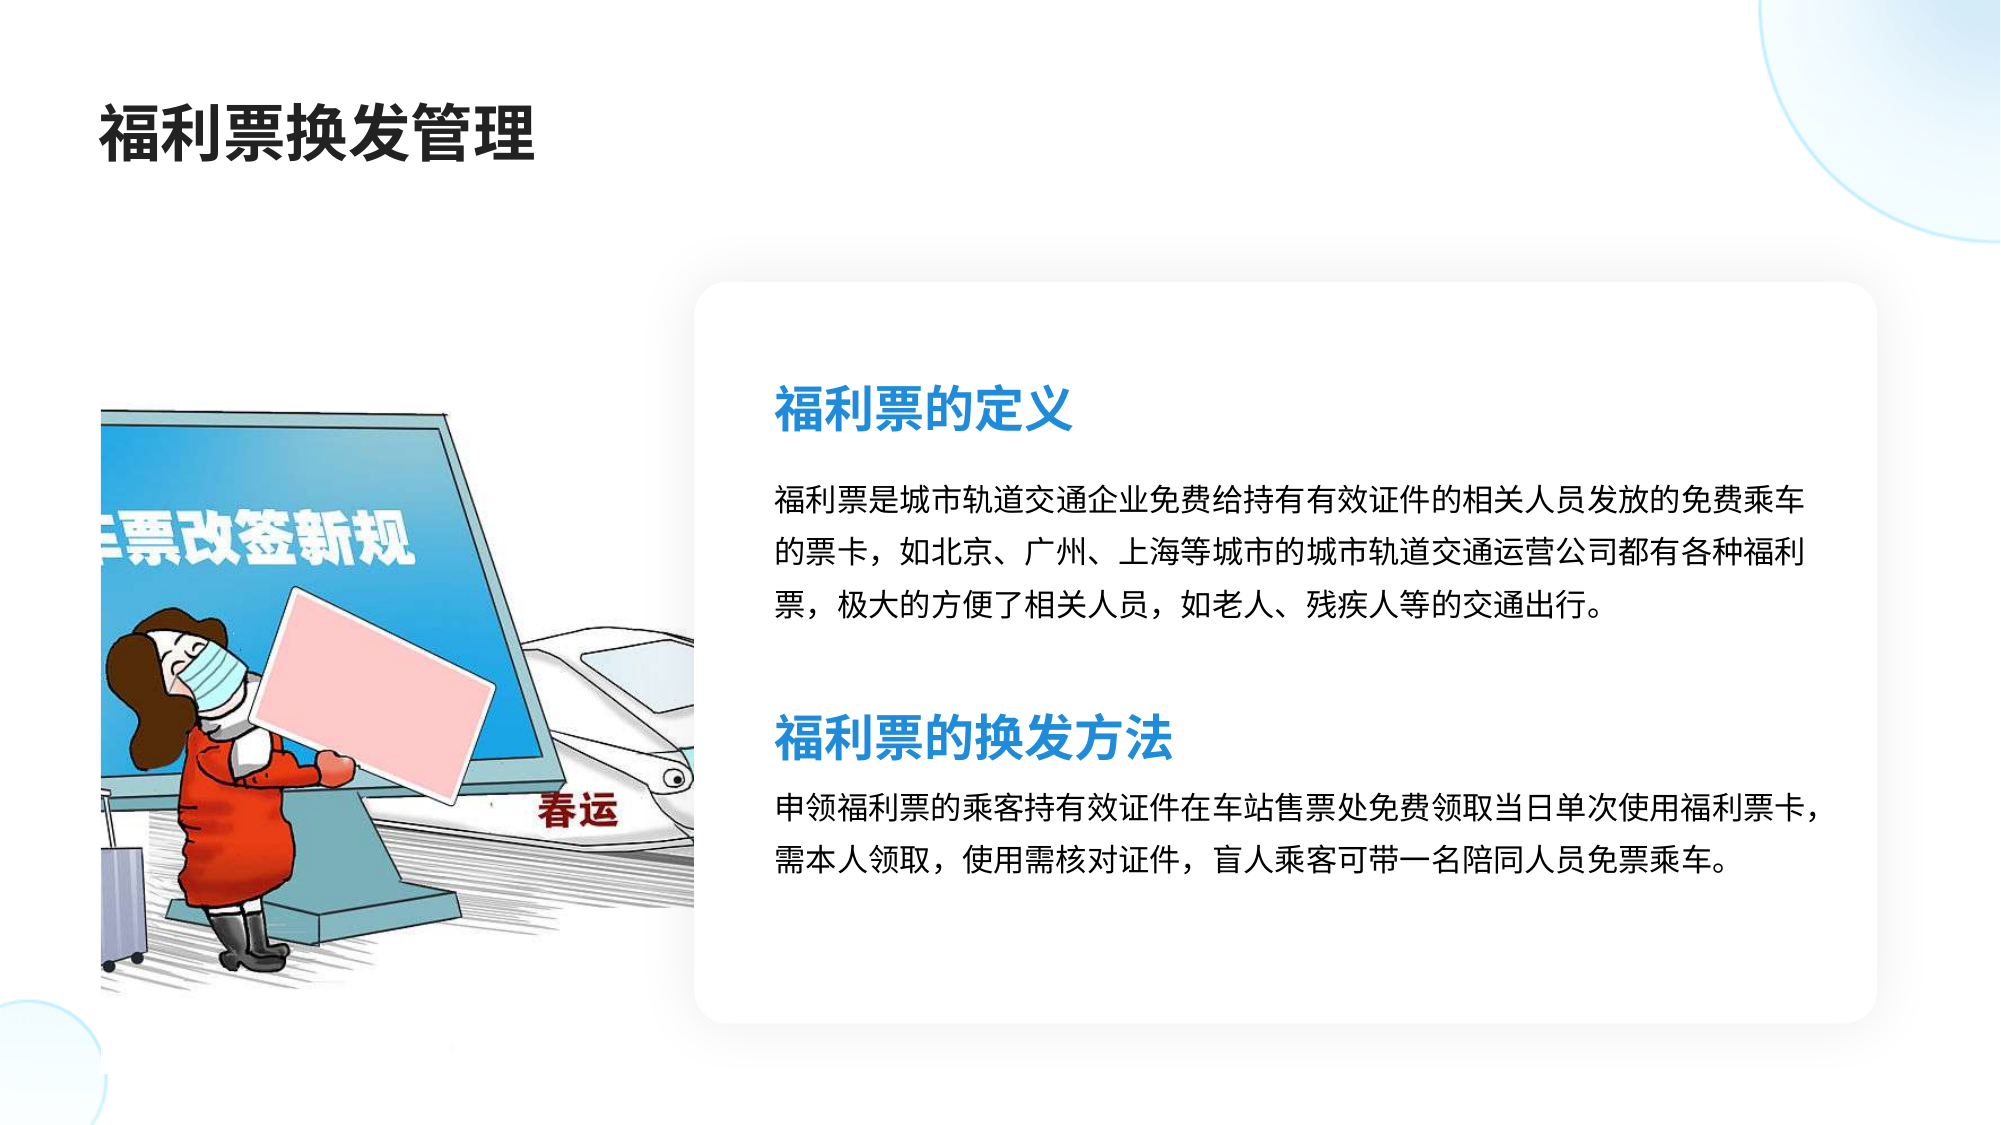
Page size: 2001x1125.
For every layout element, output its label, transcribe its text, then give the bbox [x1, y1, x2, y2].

text_box 福利票的换发方法 [754, 681, 1817, 788]
text_box 申领福利票的乘客持有效证件在车站售票处免费领取当日单次使用福利票卡，需本人领取，使用需核对证件，盲人乘客可带一名陪同人员免票乘车。 [754, 788, 1817, 962]
text_box 福利票的定义 [754, 351, 1817, 458]
text_box 福利票换发管理 [78, 43, 1922, 189]
text_box [752, 281, 1878, 1024]
text_box 福利票是城市轨道交通企业免费给持有有效证件的相关人员发放的免费乘车的票卡，如北京、广州、上海等城市的城市轨道交通运营公司都有各种福利票，极大的方便了相关人员，如老人、残疾人等的交通出行。 [754, 458, 1817, 651]
picture [0, 0, 2001, 1125]
